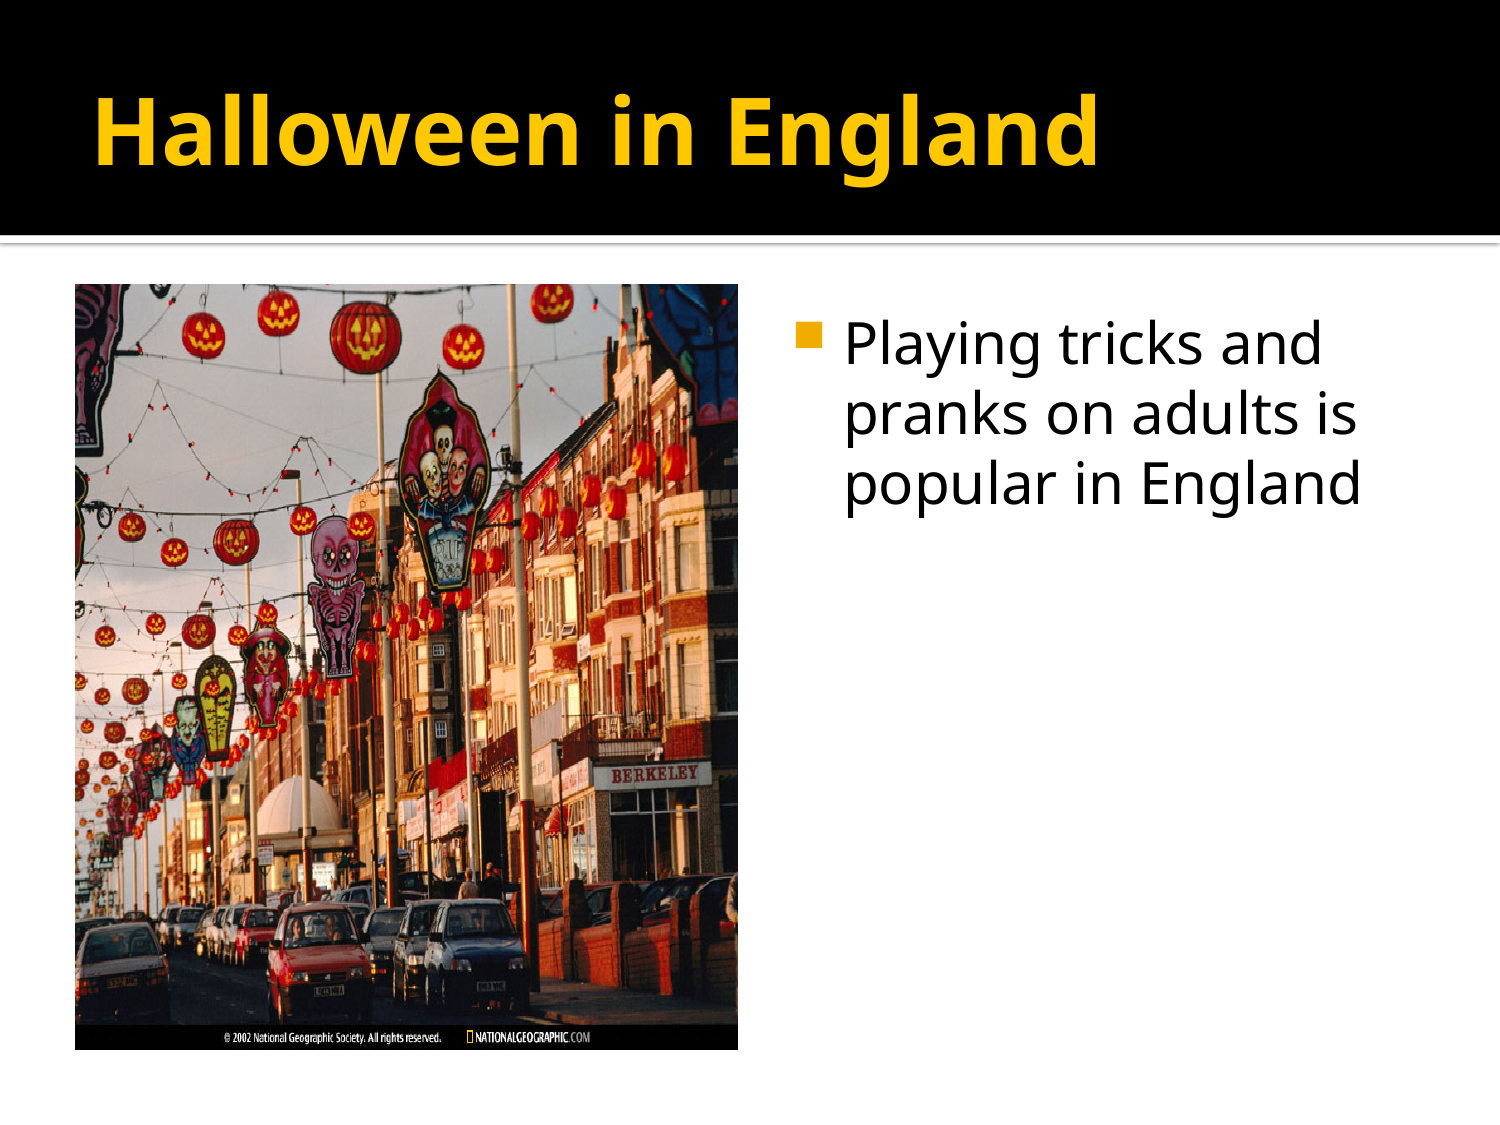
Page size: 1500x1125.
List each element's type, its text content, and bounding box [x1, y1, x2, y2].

picture [74, 284, 738, 1050]
title Halloween in England [75, 24, 1425, 231]
list Playing tricks and pranks on adults is popular in England [762, 290, 1426, 1050]
